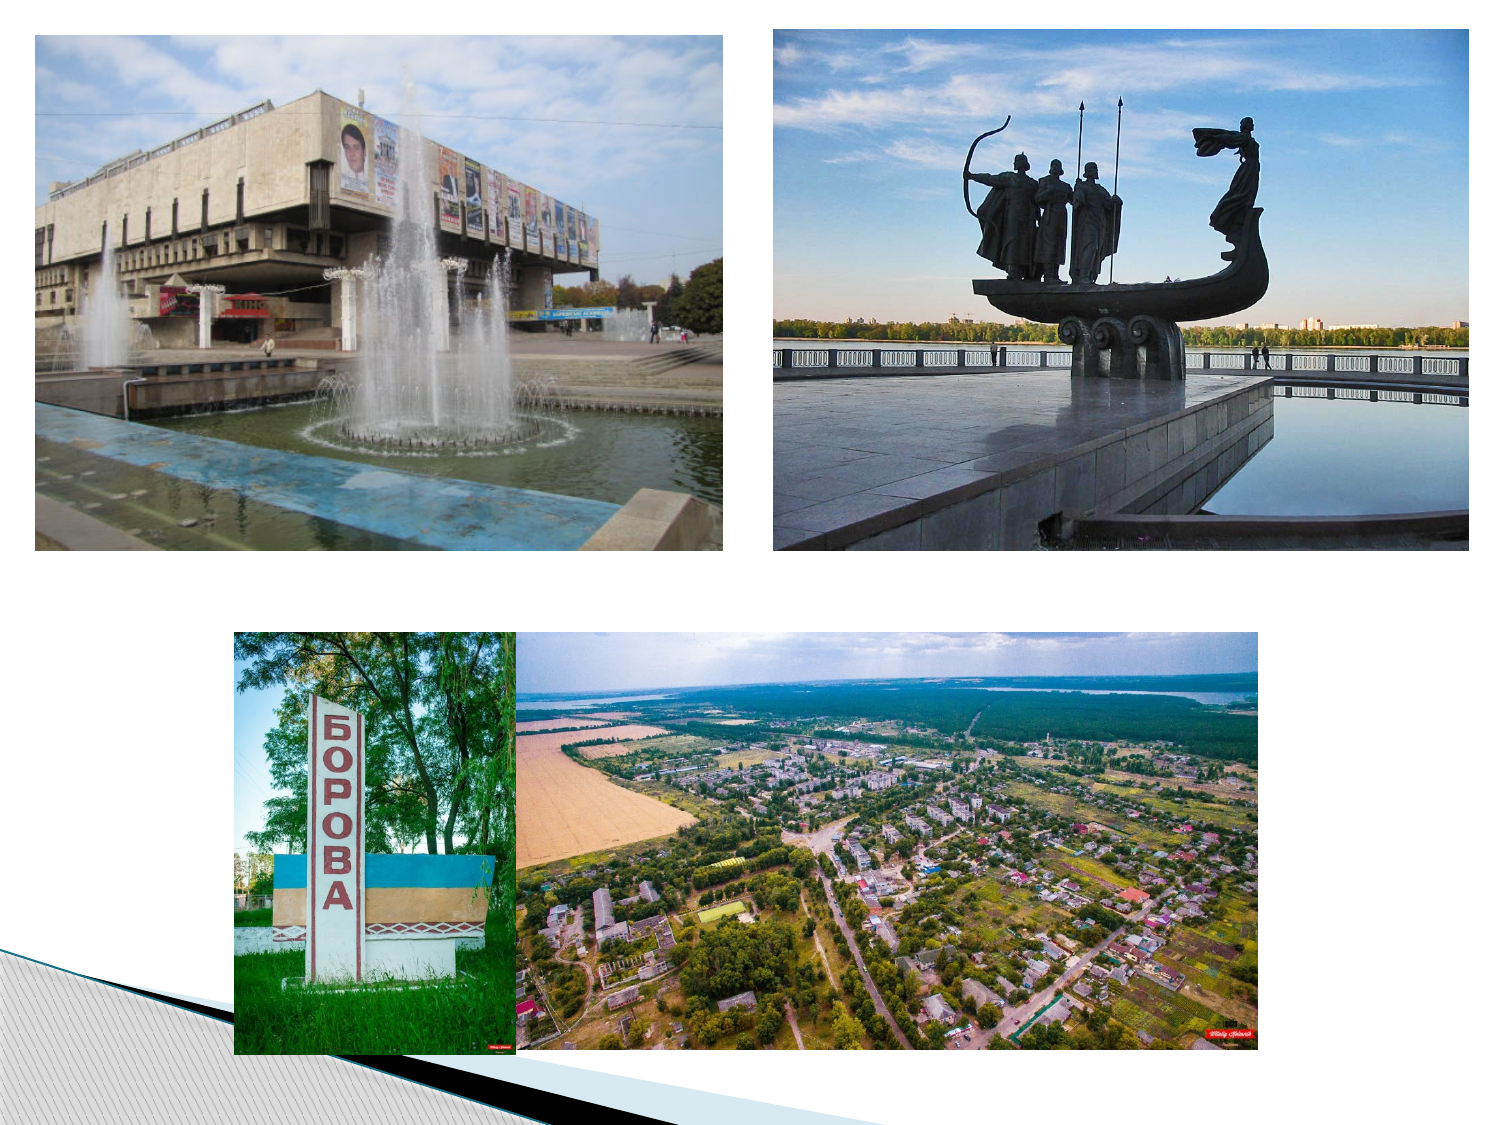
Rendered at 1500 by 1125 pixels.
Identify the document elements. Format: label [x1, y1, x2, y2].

picture [908, 713, 920, 719]
text_box [82, 243, 1289, 923]
picture [34, 34, 723, 551]
picture [773, 28, 1469, 552]
picture [234, 632, 1258, 1055]
